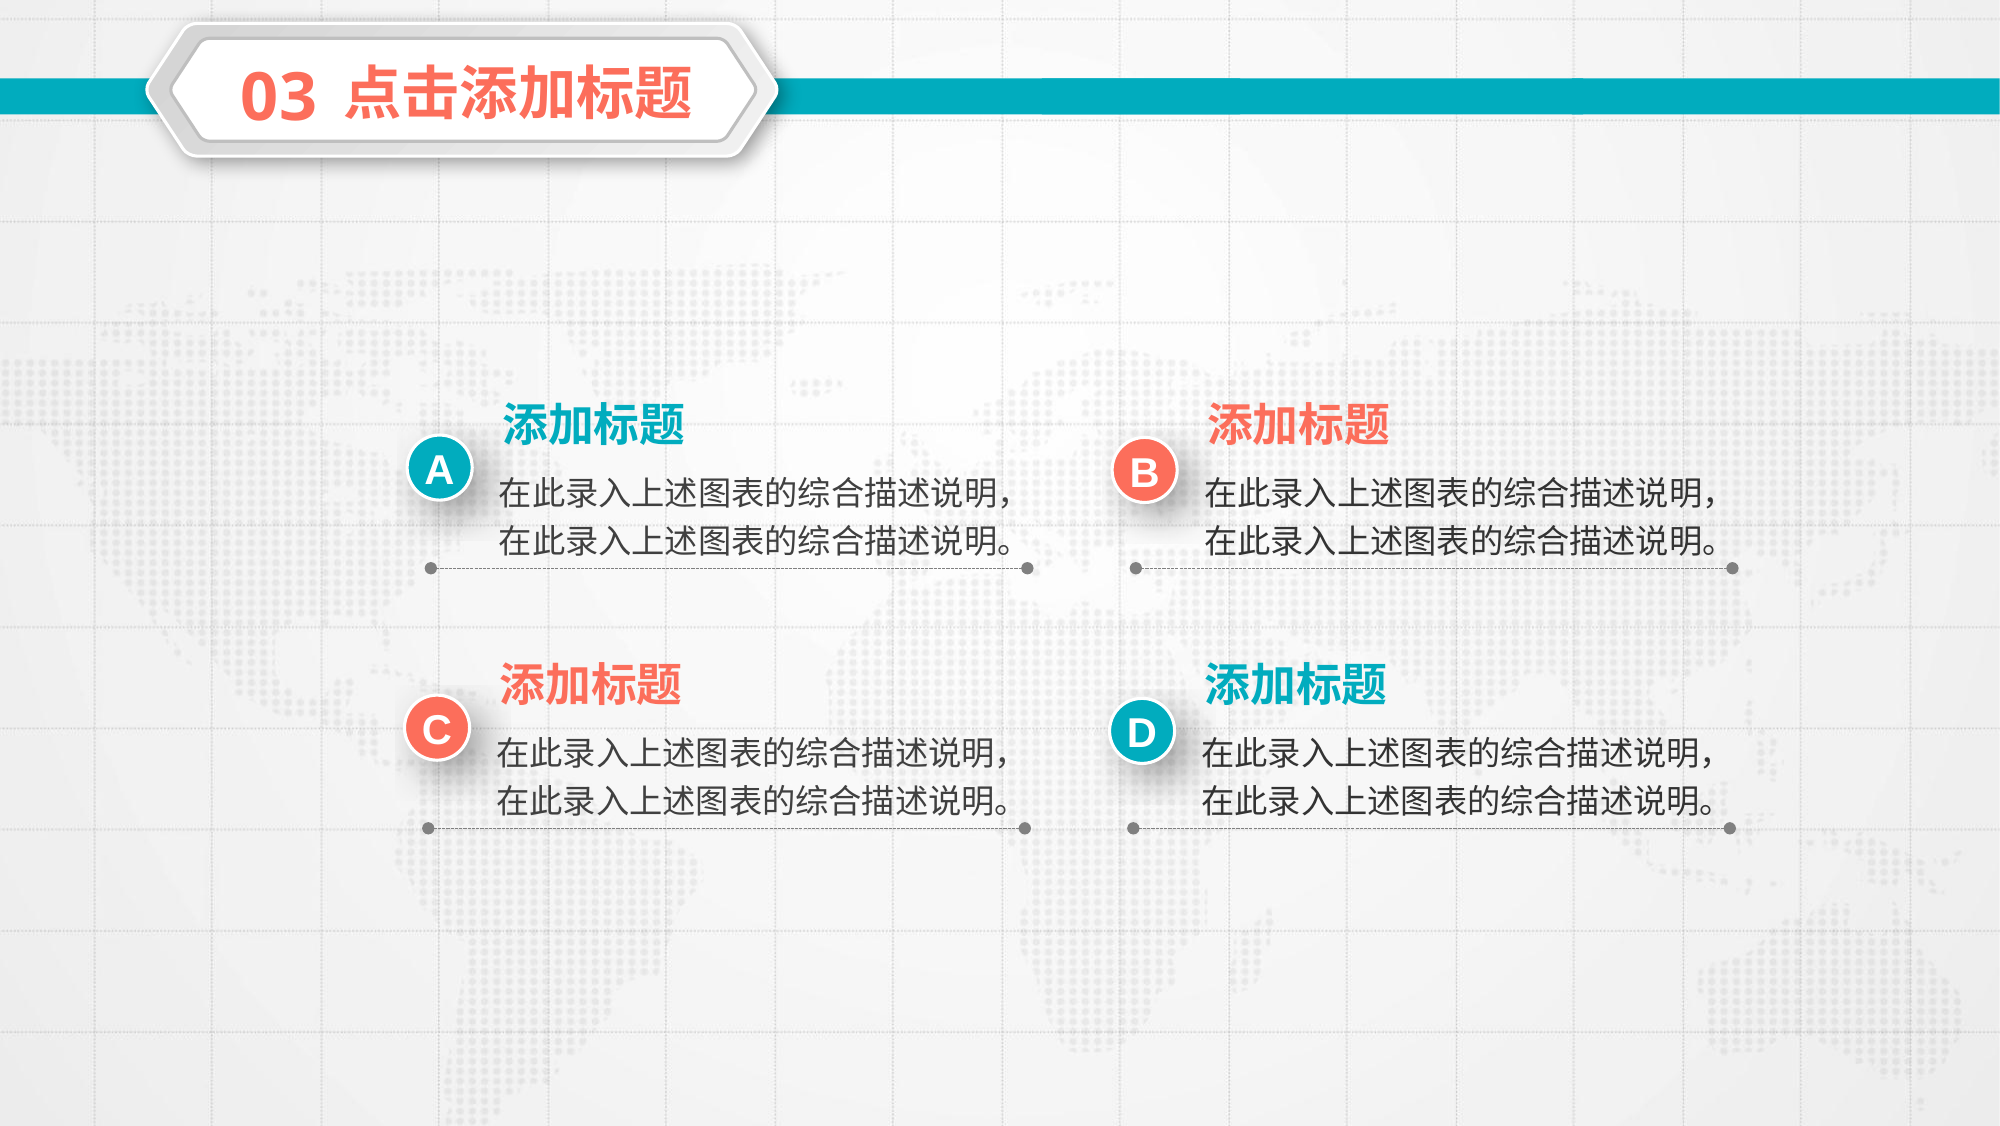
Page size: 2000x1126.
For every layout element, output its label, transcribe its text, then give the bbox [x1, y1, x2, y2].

text_box 在此录入上述图表的综合描述说明，在此录入上述图表的综合描述说明。 [1189, 456, 1733, 568]
text_box 点击添加标题 [328, 49, 1493, 180]
text_box 添加标题 [487, 388, 701, 456]
text_box A [322, 435, 557, 500]
text_box 添加标题 [1189, 648, 1403, 716]
text_box B [1027, 438, 1262, 504]
text_box 添加标题 [1192, 388, 1406, 456]
text_box 在此录入上述图表的综合描述说明，在此录入上述图表的综合描述说明。 [481, 716, 1025, 828]
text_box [146, 23, 777, 157]
text_box [1493, 78, 1571, 115]
text_box C [319, 695, 555, 761]
text_box 在此录入上述图表的综合描述说明，在此录入上述图表的综合描述说明。 [484, 456, 1028, 568]
picture [0, 115, 2000, 1126]
text_box [0, 78, 145, 115]
picture [0, 0, 2000, 78]
text_box 在此录入上述图表的综合描述说明，在此录入上述图表的综合描述说明。 [1186, 716, 1730, 828]
text_box [1571, 78, 2000, 115]
text_box D [1024, 698, 1260, 764]
text_box 添加标题 [484, 648, 698, 716]
